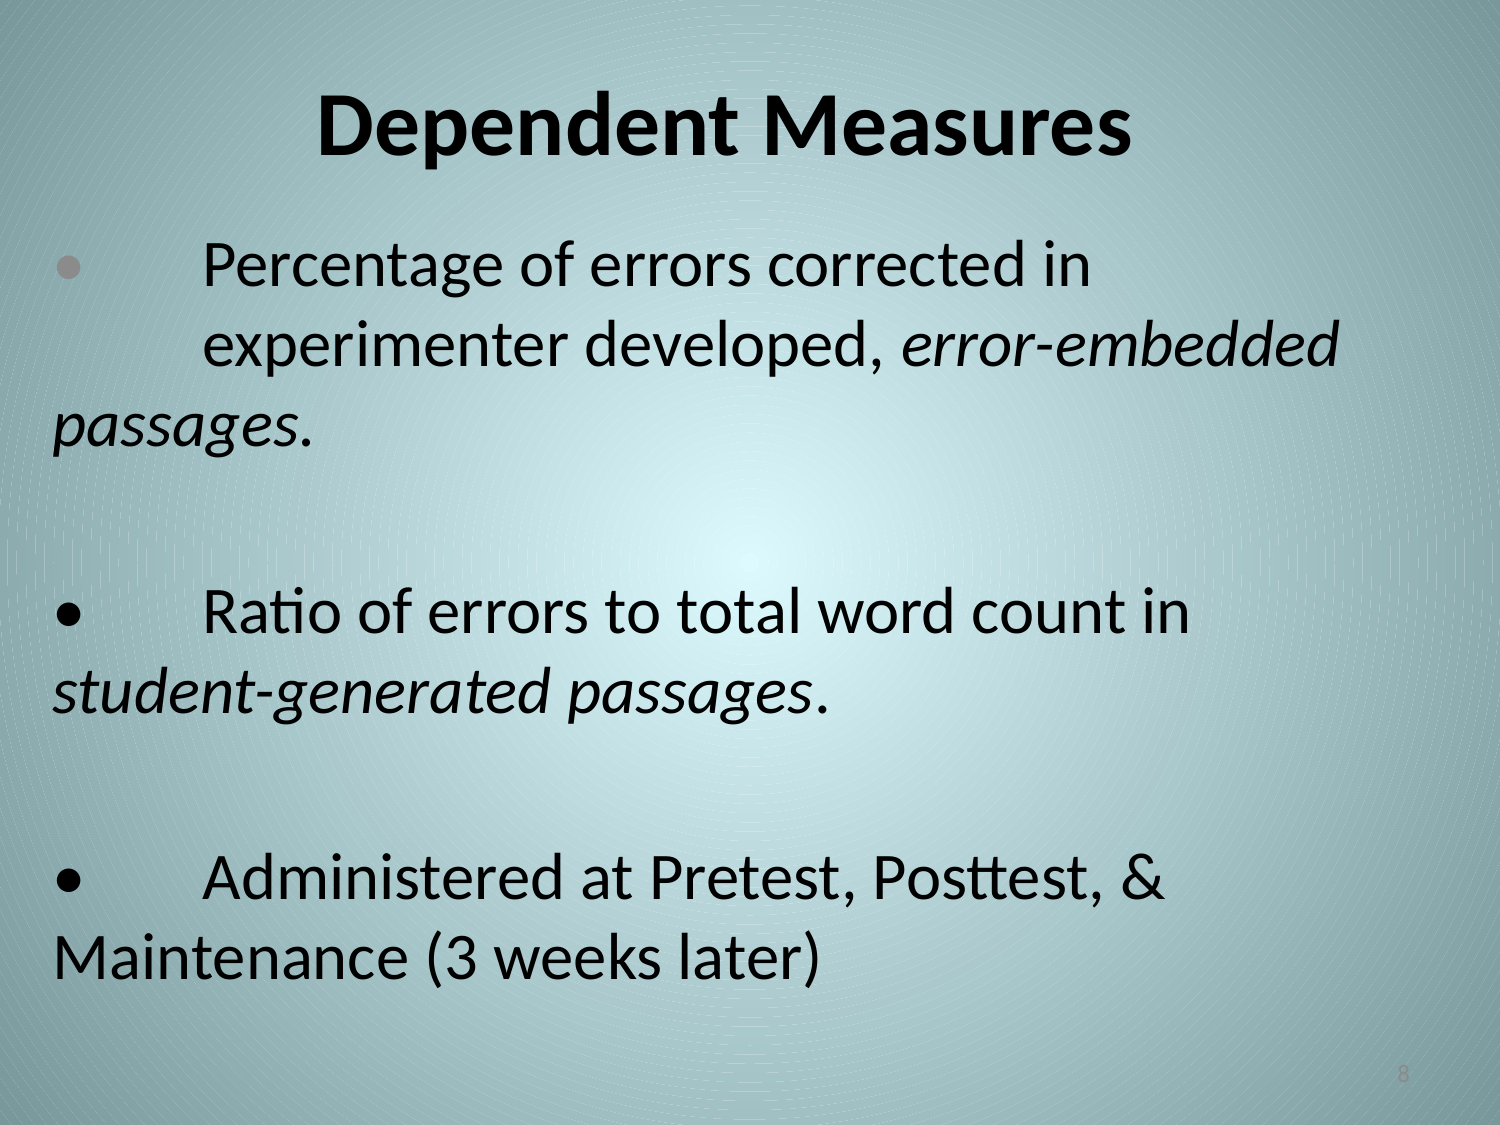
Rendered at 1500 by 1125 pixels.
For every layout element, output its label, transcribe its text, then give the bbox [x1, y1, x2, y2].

title Dependent Measures [75, 0, 1375, 212]
subtitle • Percentage of errors corrected in experimenter developed, error-embedded passages. • Ratio of errors to total word count in student-generated passages. • Administered at Pretest, Posttest, & Maintenance (3 weeks later) [37, 212, 1475, 1088]
slide_number 8 [1074, 1042, 1425, 1103]
